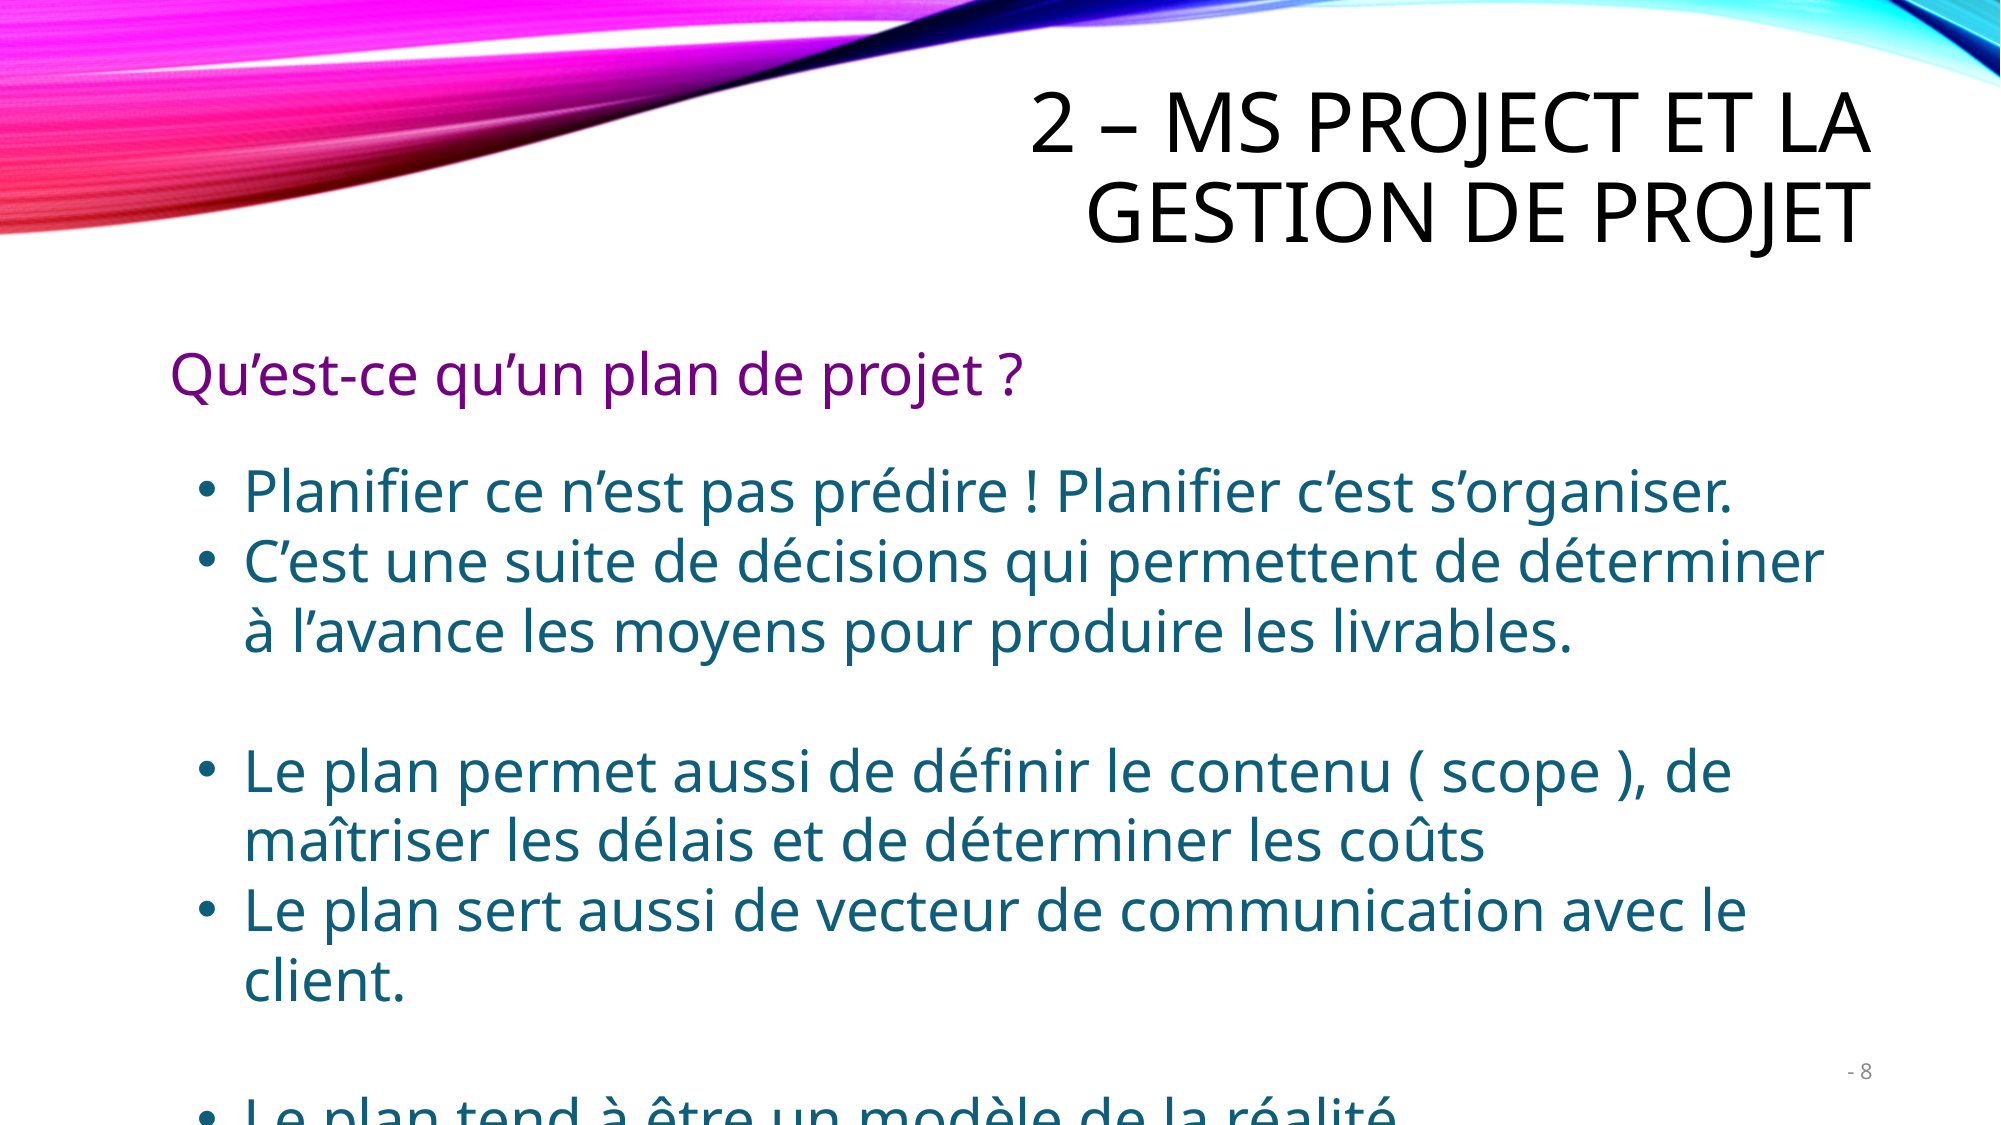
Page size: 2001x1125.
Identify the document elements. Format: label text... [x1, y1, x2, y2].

title 2 – MS Project et la gestion de projet [638, 64, 1888, 277]
picture [1910, 0, 2000, 45]
picture [0, 0, 2000, 237]
text_box Qu’est-ce qu’un plan de projet ? [154, 259, 1841, 415]
picture [1890, 0, 2000, 75]
text_box Planifier ce n’est pas prédire ! Planifier c’est s’organiser. C’est une suite de décisions qui permettent de déterminer à l’avance les moyens pour produire les livrables. Le plan permet aussi de définir le contenu ( scope ), de maîtriser les délais et de déterminer les coûts Le plan sert aussi de vecteur de communication avec le client. Le plan tend à être un modèle de la réalité [182, 446, 1841, 1125]
slide_number 8 [1841, 1042, 1888, 1103]
